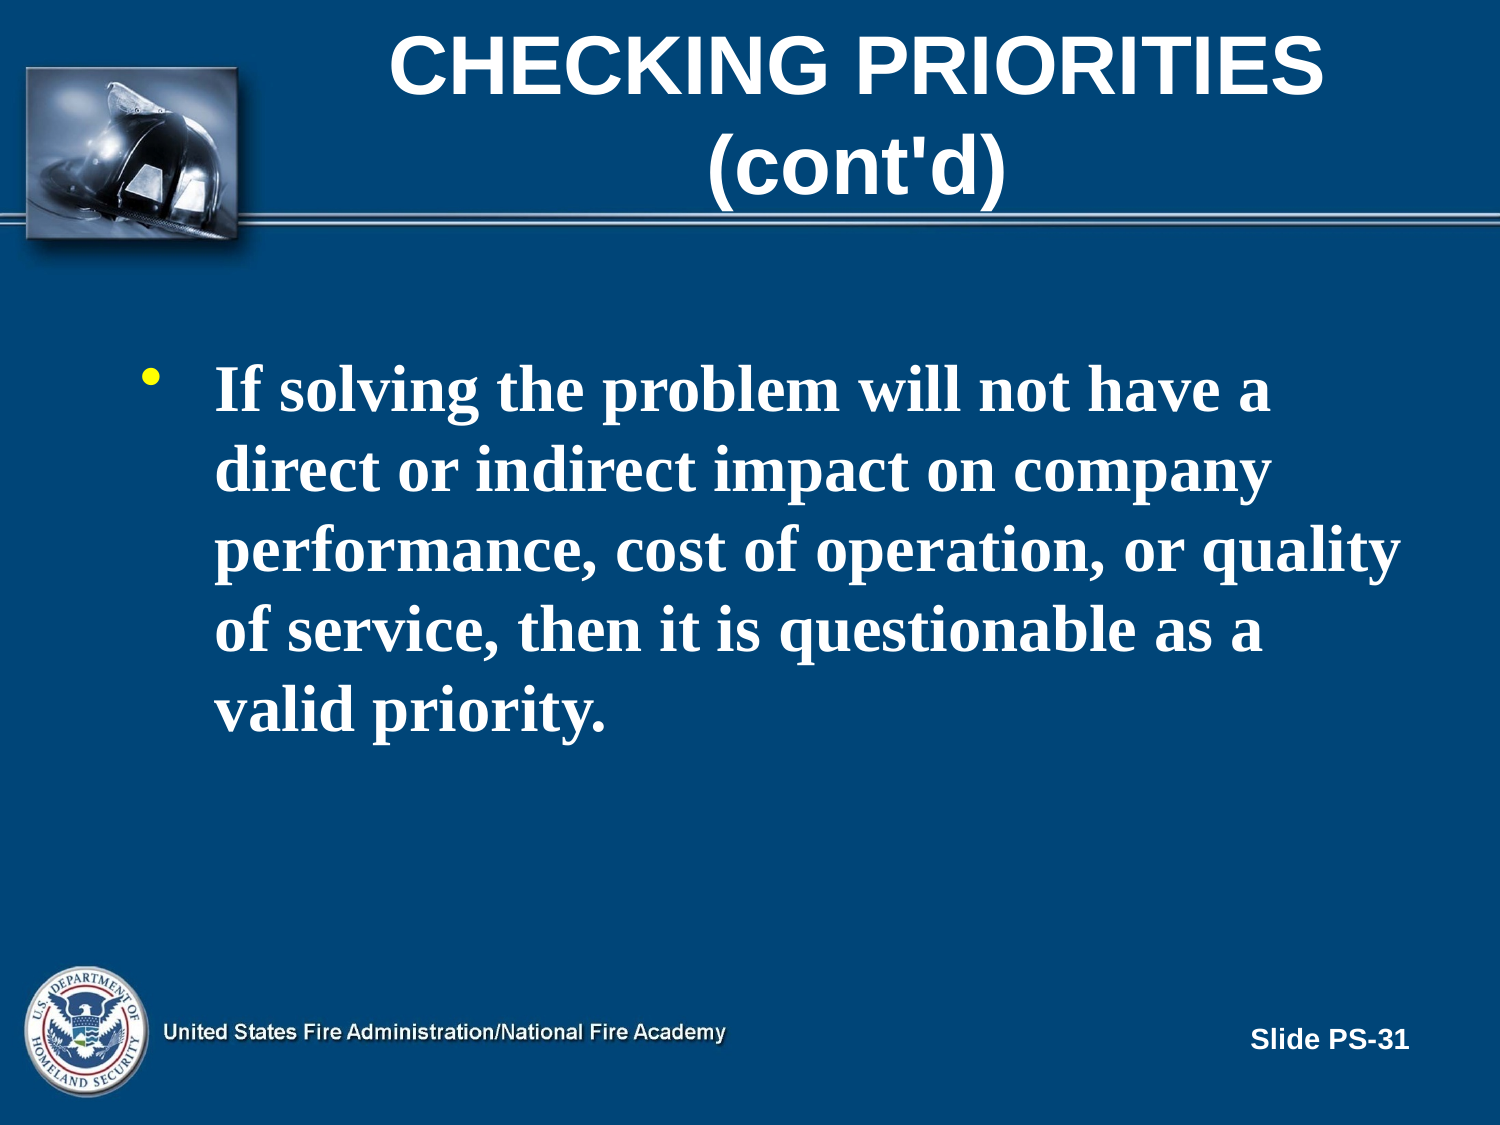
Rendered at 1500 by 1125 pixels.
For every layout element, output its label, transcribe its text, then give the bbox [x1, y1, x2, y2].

slide_number Slide PS-31 [1074, 1012, 1426, 1091]
text_box If solving the problem will not have a direct or indirect impact on company performance, cost of operation, or quality of service, then it is questionable as a valid priority. [125, 337, 1425, 975]
picture [0, 0, 1500, 1125]
title CHECKING PRIORITIES (cont'd) [271, 17, 1444, 206]
